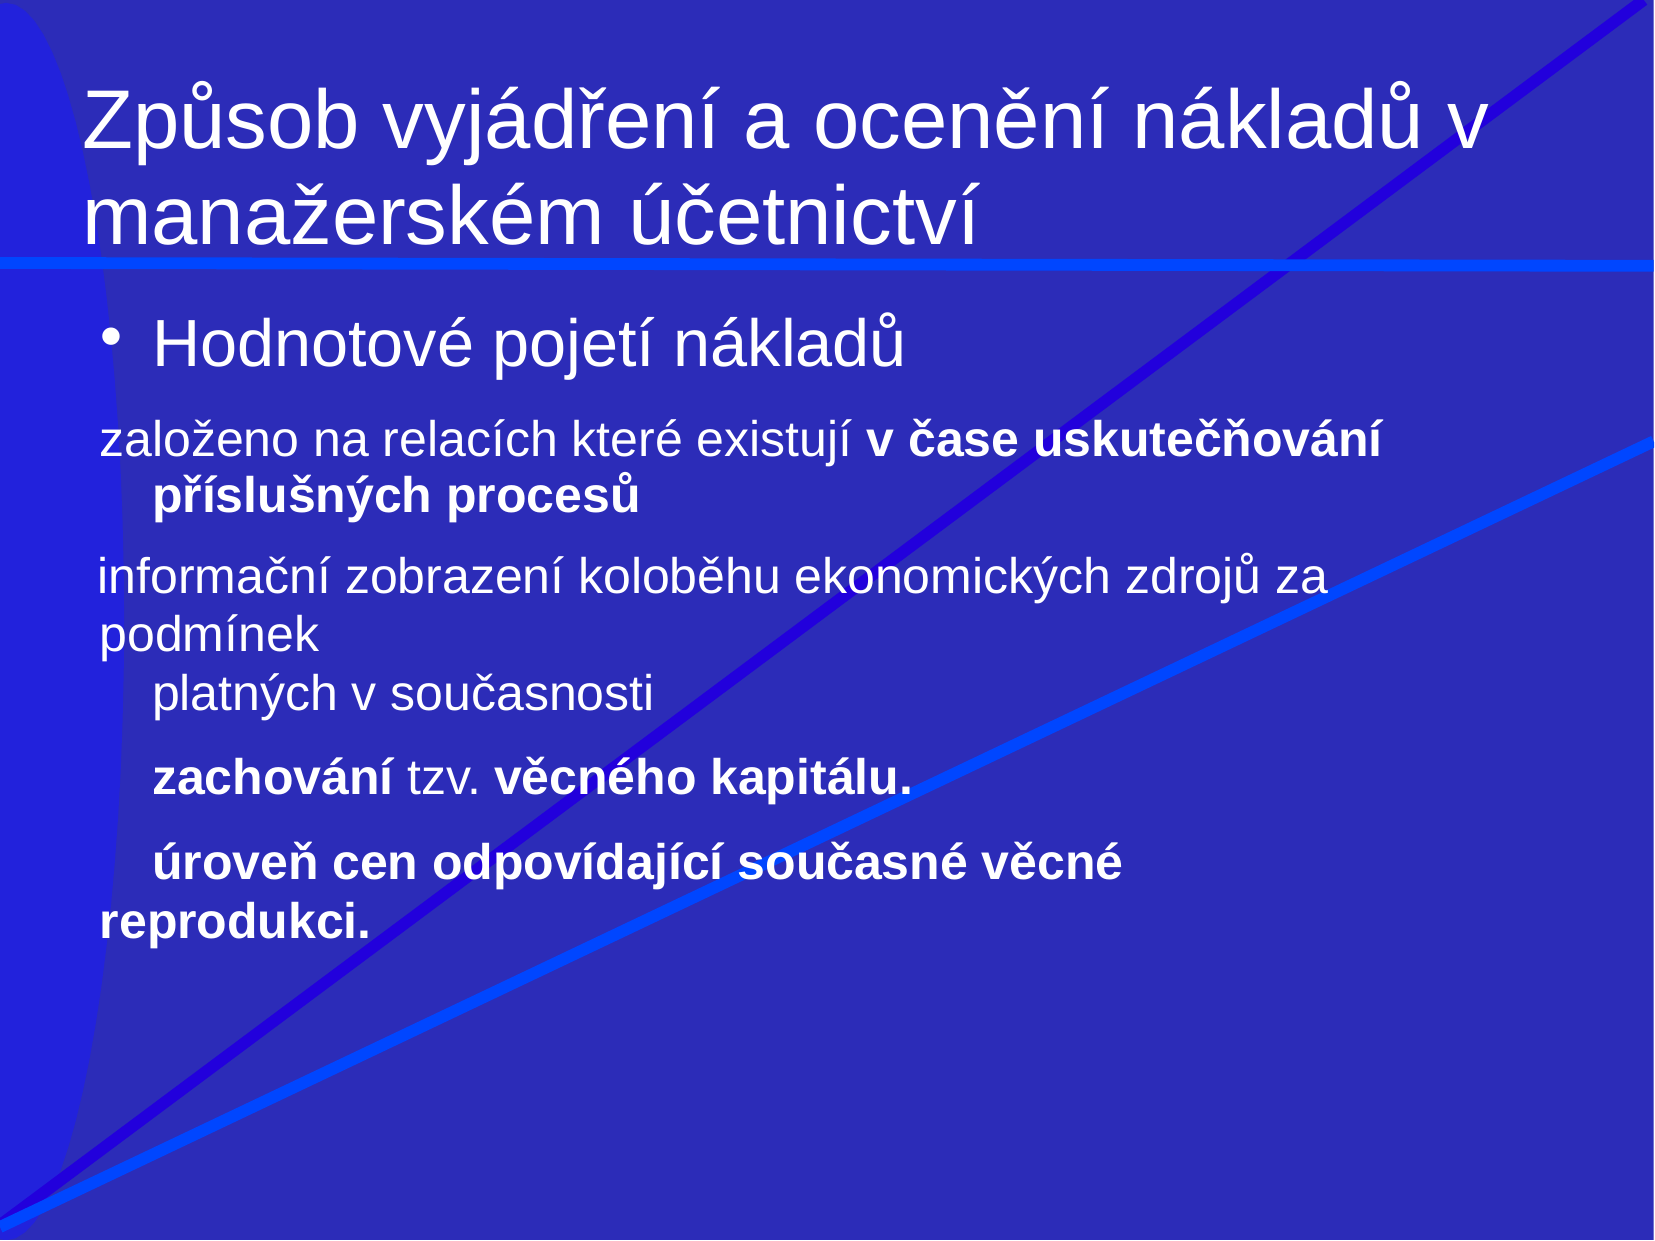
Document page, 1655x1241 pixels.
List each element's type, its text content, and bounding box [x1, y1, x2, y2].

title Způsob vyjádření a ocenění nákladů v manažerském účetnictví [80, 69, 1574, 277]
text_box Hodnotové pojetí nákladů založeno na relacích které existují v čase uskutečňování příslušných procesů informační zobrazení koloběhu ekonomických zdrojů za podmínek platných v současnosti zachování tzv. věcného kapitálu. úroveň cen odpovídající současné věcné reprodukci. [97, 299, 1568, 949]
